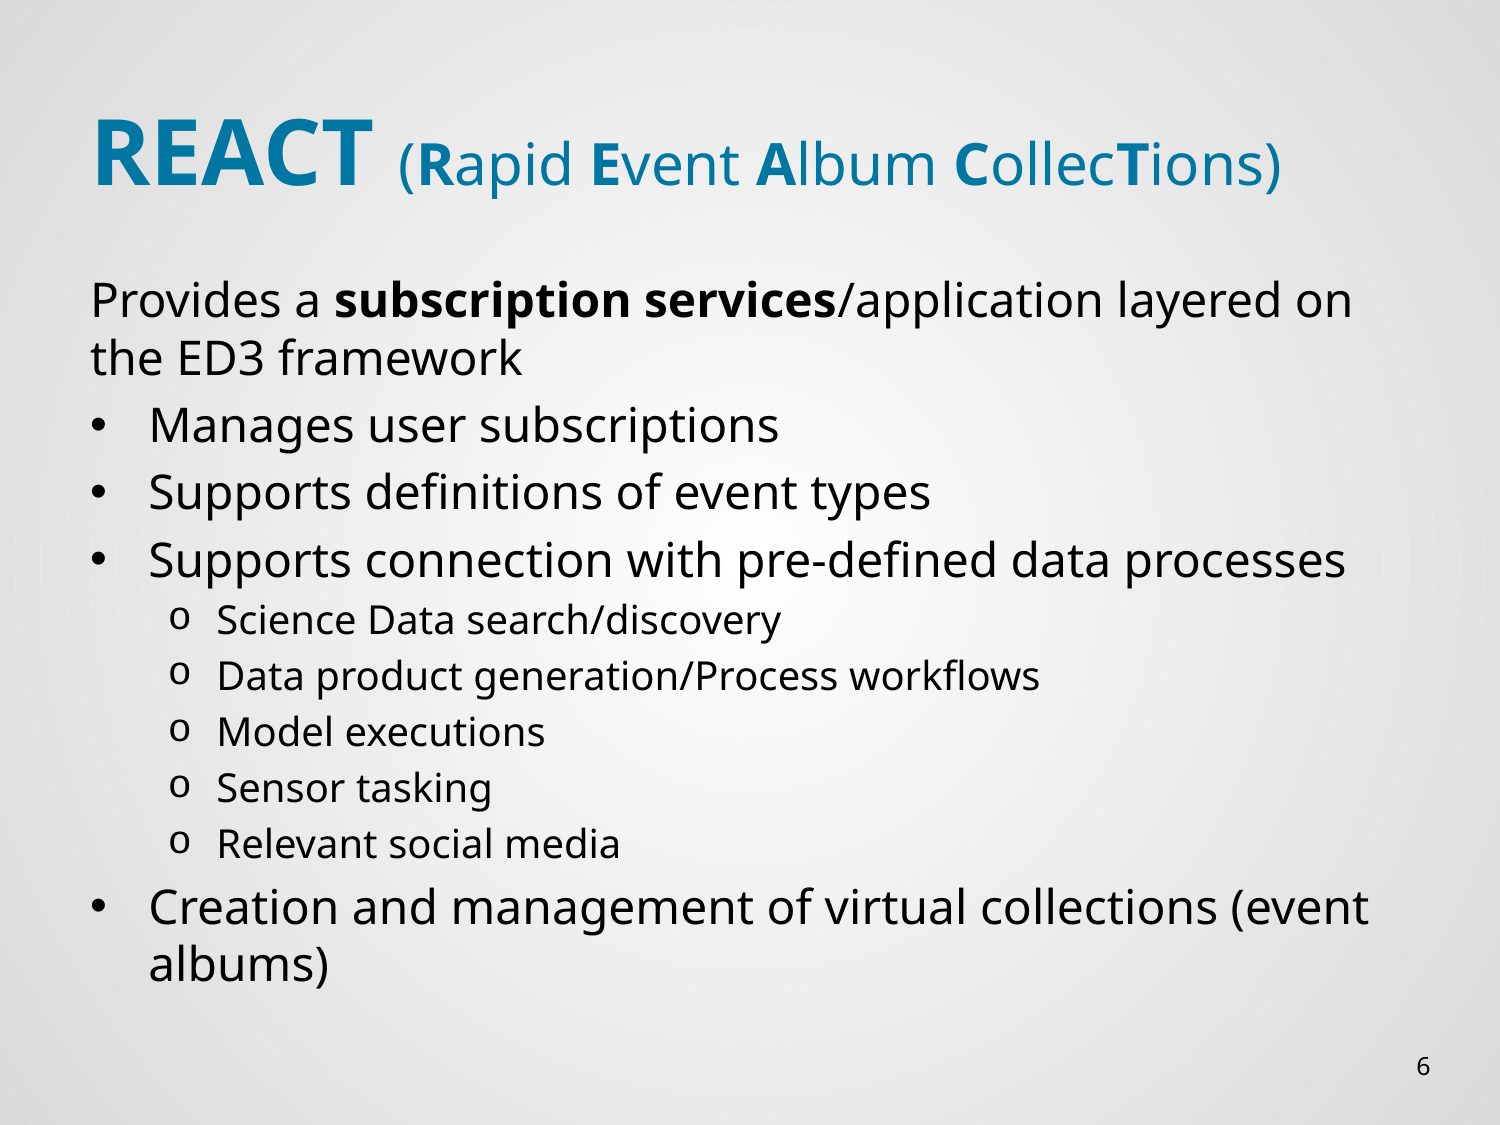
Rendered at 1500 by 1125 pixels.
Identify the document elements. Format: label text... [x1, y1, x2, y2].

slide_number 6 [1401, 1042, 1494, 1103]
title REACT (Rapid Event Album CollecTions) [75, 0, 1425, 211]
list Provides a subscription services/application layered on the ED3 framework Manages user subscriptions Supports definitions of event types Supports connection with pre-defined data processes Science Data search/discovery Data product generation/Process workflows Model executions Sensor tasking Relevant social media Creation and management of virtual collections (event albums) [75, 262, 1425, 1005]
